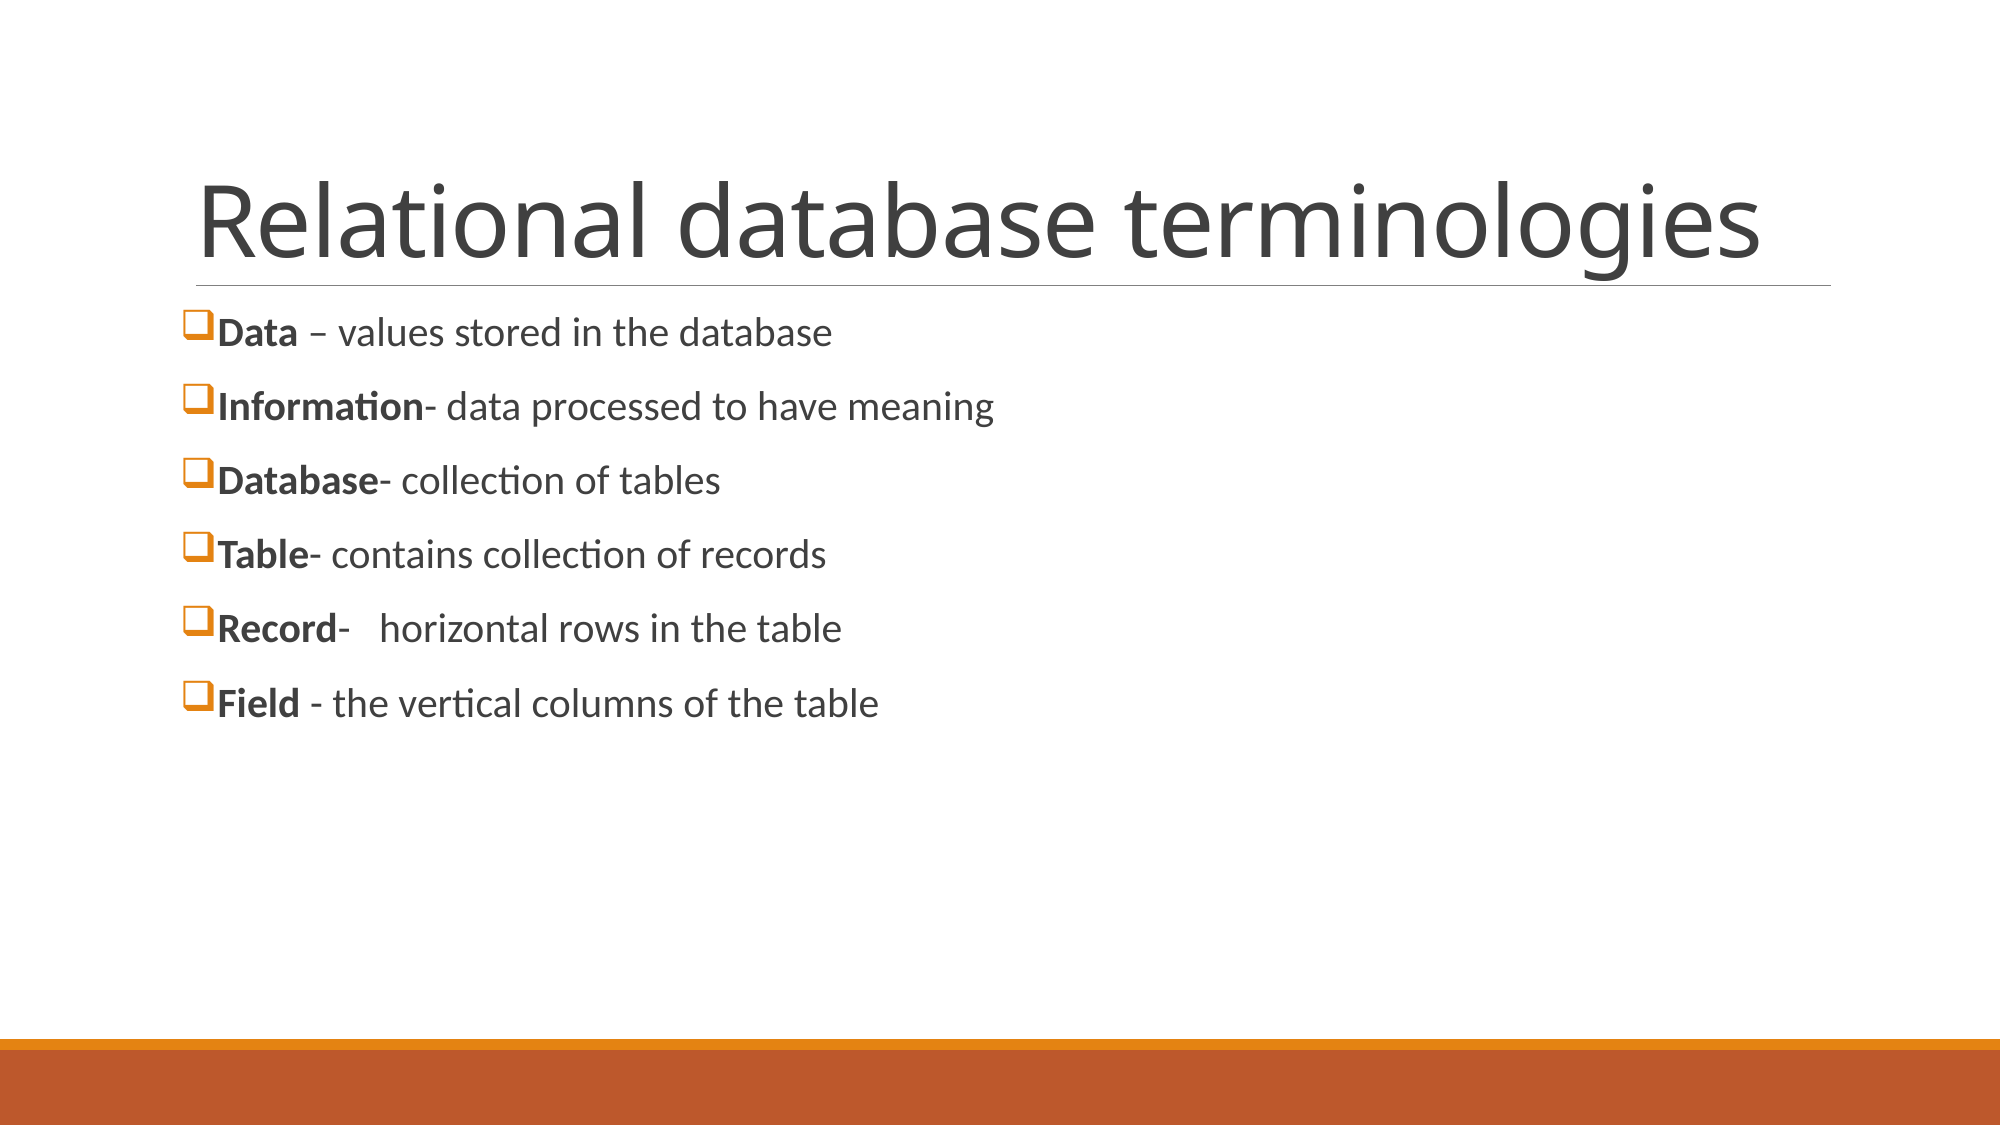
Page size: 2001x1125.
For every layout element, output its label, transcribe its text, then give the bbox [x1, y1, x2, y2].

title Relational database terminologies [180, 47, 1830, 285]
list Data – values stored in the database Information- data processed to have meaning Database- collection of tables Table- contains collection of records Record- horizontal rows in the table Field - the vertical columns of the table [180, 302, 1830, 963]
